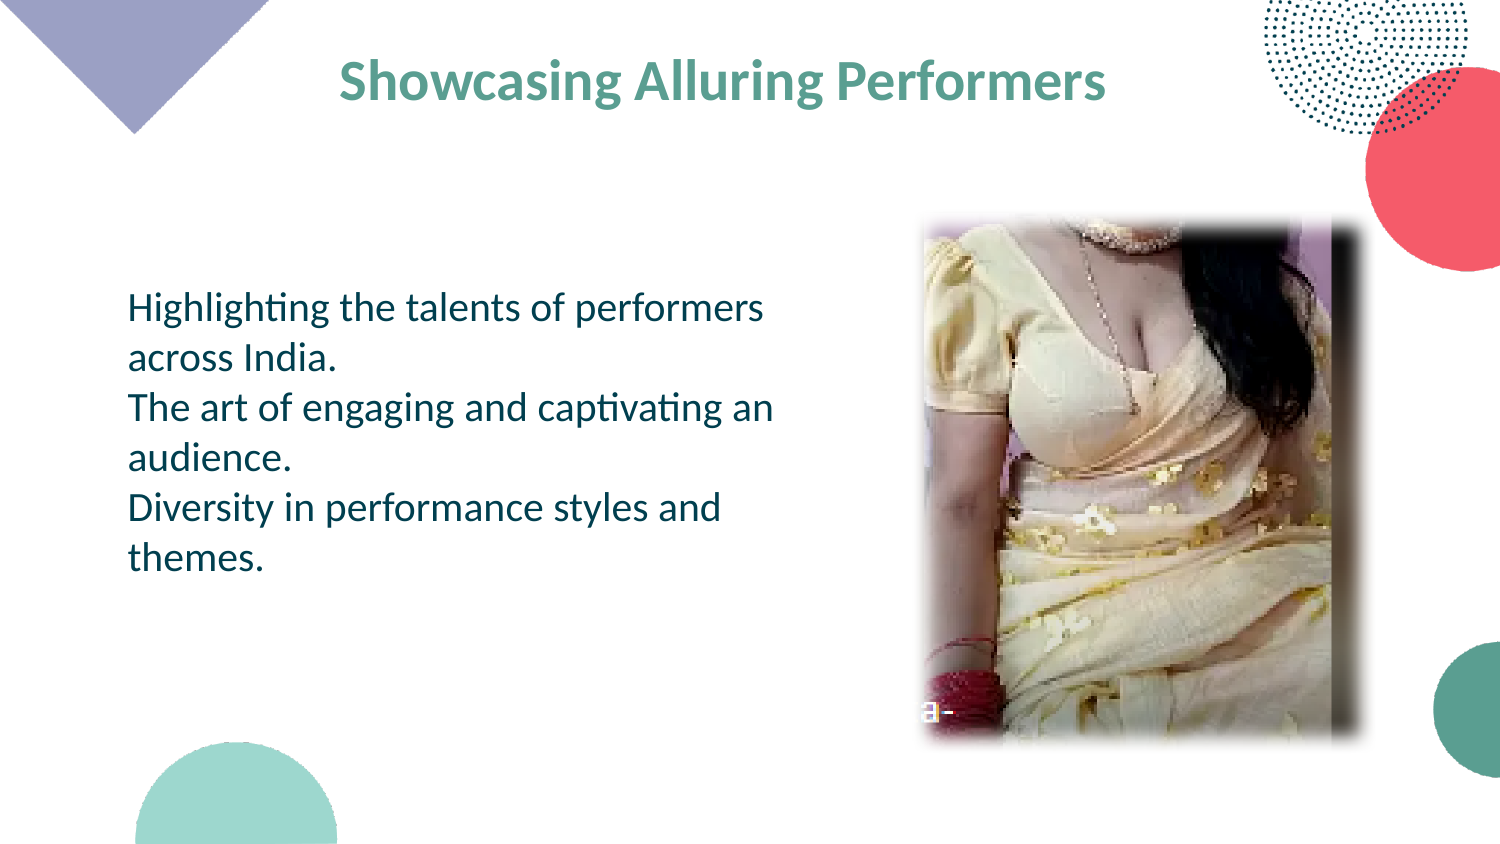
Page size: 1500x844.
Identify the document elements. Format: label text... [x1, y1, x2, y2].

text_box Highlighting the talents of performers across India. The art of engaging and captivating an audience. Diversity in performance styles and themes. [112, 271, 863, 587]
picture [0, 0, 1500, 844]
text_box Showcasing Alluring Performers [324, 34, 1500, 120]
